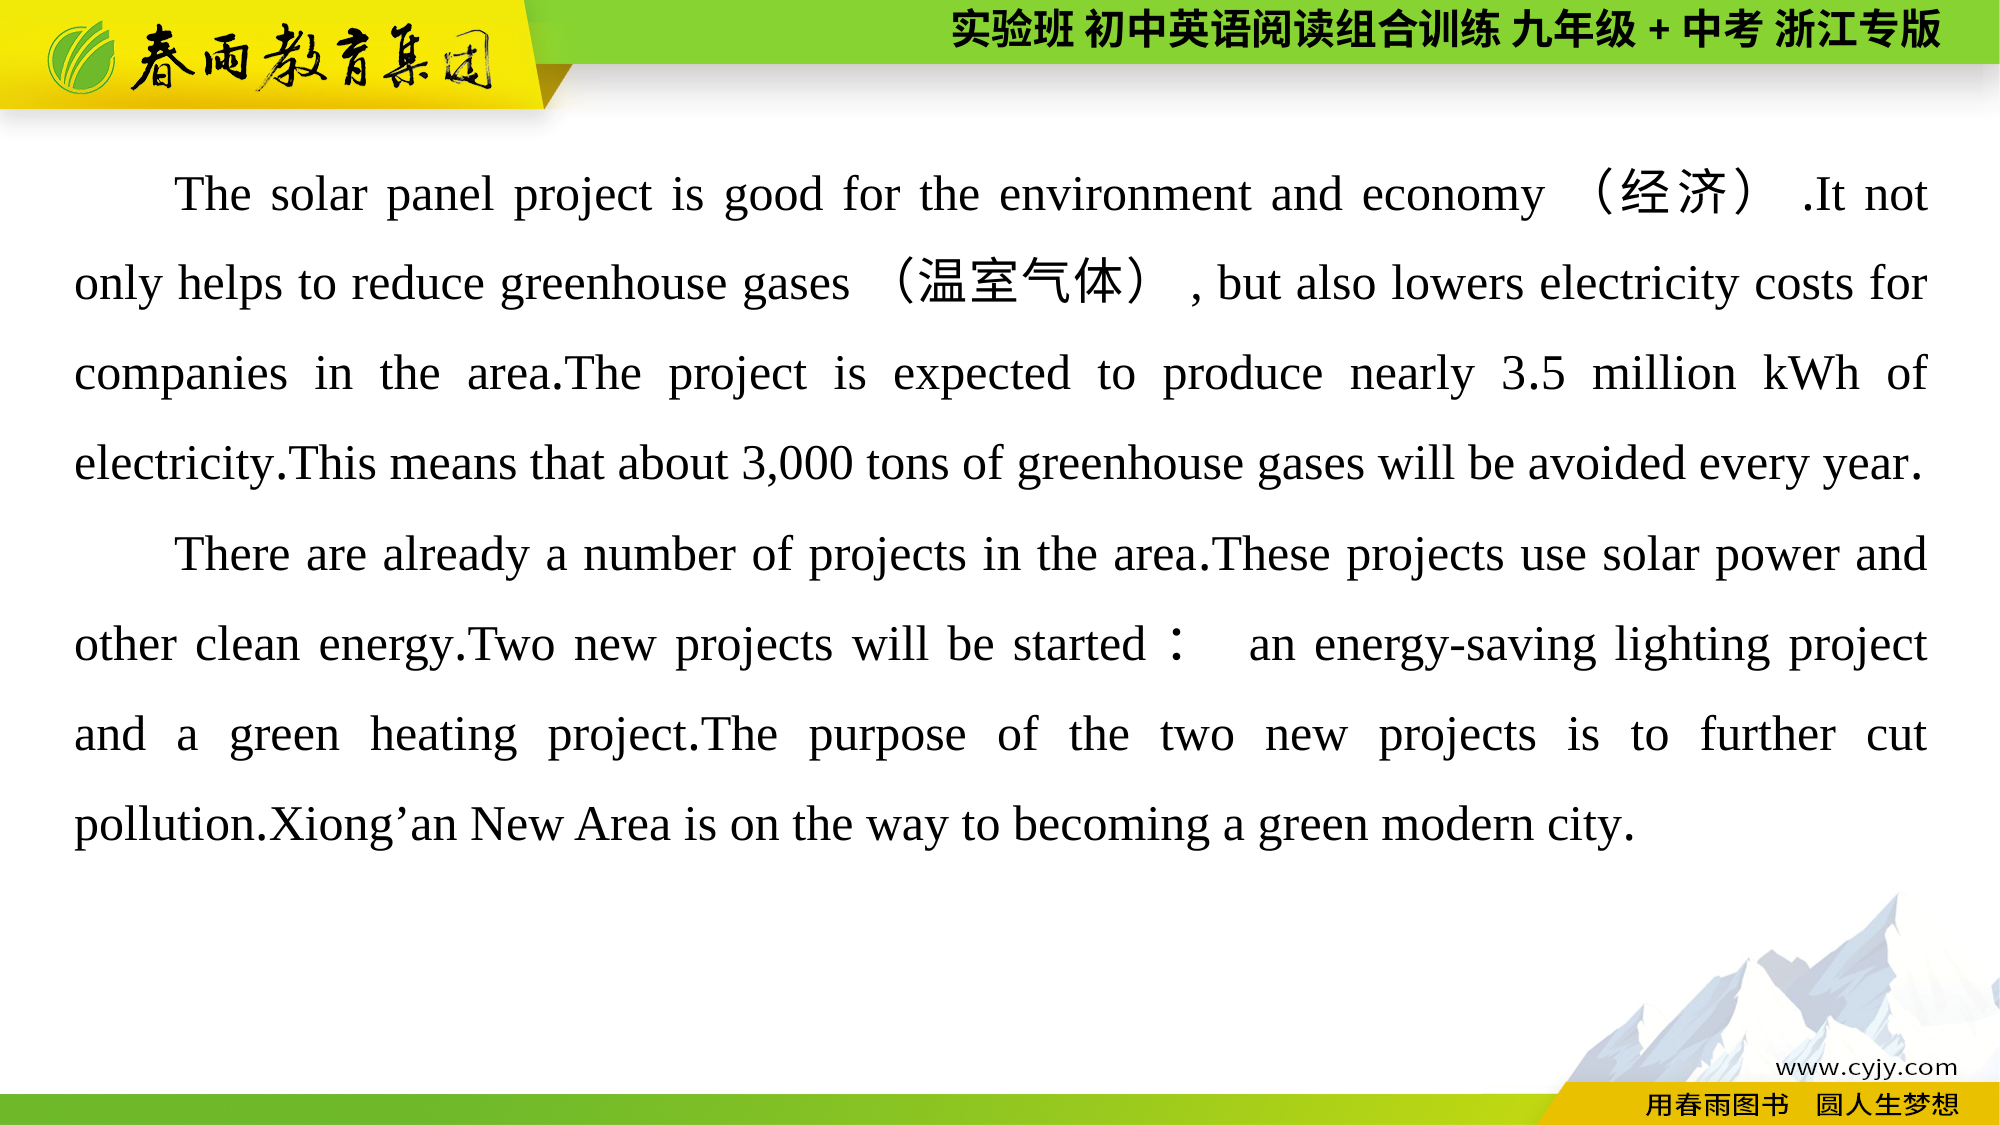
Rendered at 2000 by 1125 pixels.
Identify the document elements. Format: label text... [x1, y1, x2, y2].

list The solar panel project is good for the environment and economy（经济）.It not only helps to reduce greenhouse gases（温室气体）, but also lowers electricity costs for companies in the area.The project is expected to produce nearly 3.5 million kWh of electricity.This means that about 3,000 tons of greenhouse gases will be avoided every year. There are already a number of projects in the area.These projects use solar power and other clean energy.Two new projects will be started： an energy-saving lighting project and a green heating project.The purpose of the two new projects is to further cut pollution.Xiong’an New Area is on the way to becoming a green modern city. [59, 122, 1944, 944]
picture [0, 0, 2000, 1125]
